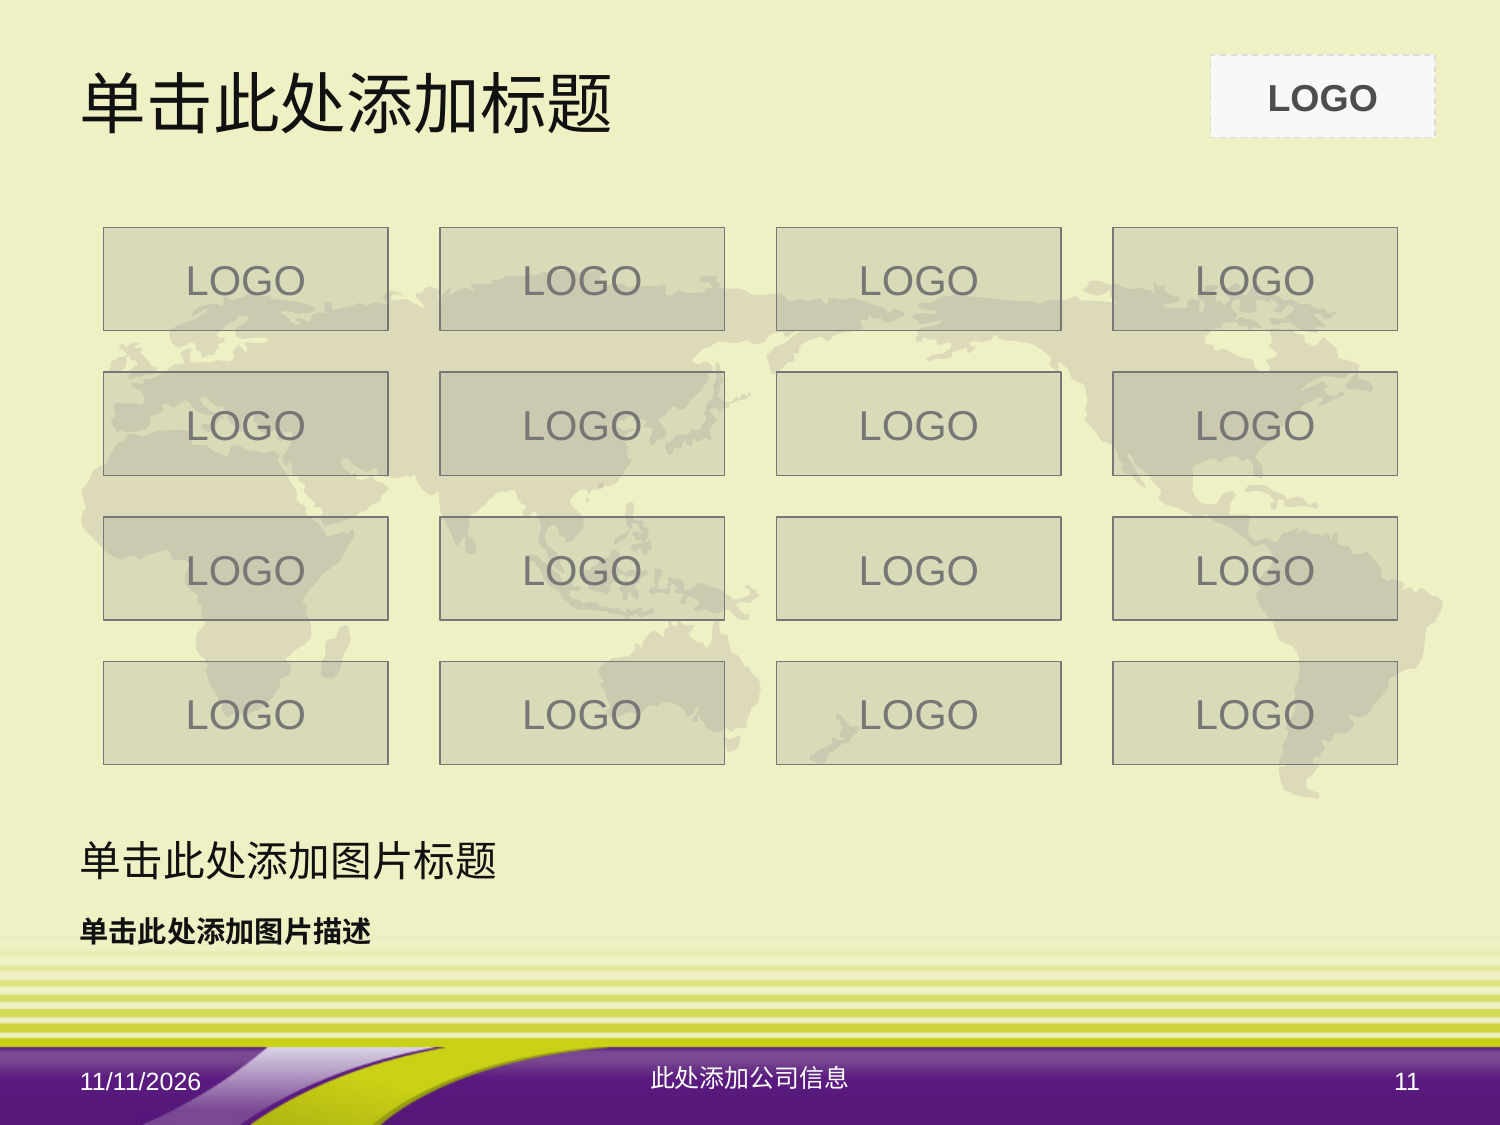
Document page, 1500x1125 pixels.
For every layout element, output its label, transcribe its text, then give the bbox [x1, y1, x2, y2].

title 单击此处添加标题 [64, 42, 1436, 161]
footer 此处添加公司信息 [512, 1058, 988, 1103]
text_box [78, 267, 1448, 799]
picture [0, 0, 1500, 1125]
text_box LOGO [1111, 225, 1400, 266]
text_box 单击此处添加图片标题 [64, 812, 1436, 905]
text_box LOGO [774, 225, 1063, 266]
text_box 单击此处添加图片描述 [64, 905, 1436, 1038]
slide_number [64, 1058, 415, 1103]
text_box LOGO [438, 225, 727, 266]
text_box LOGO [101, 225, 390, 266]
slide_number 11 [1085, 1058, 1436, 1103]
